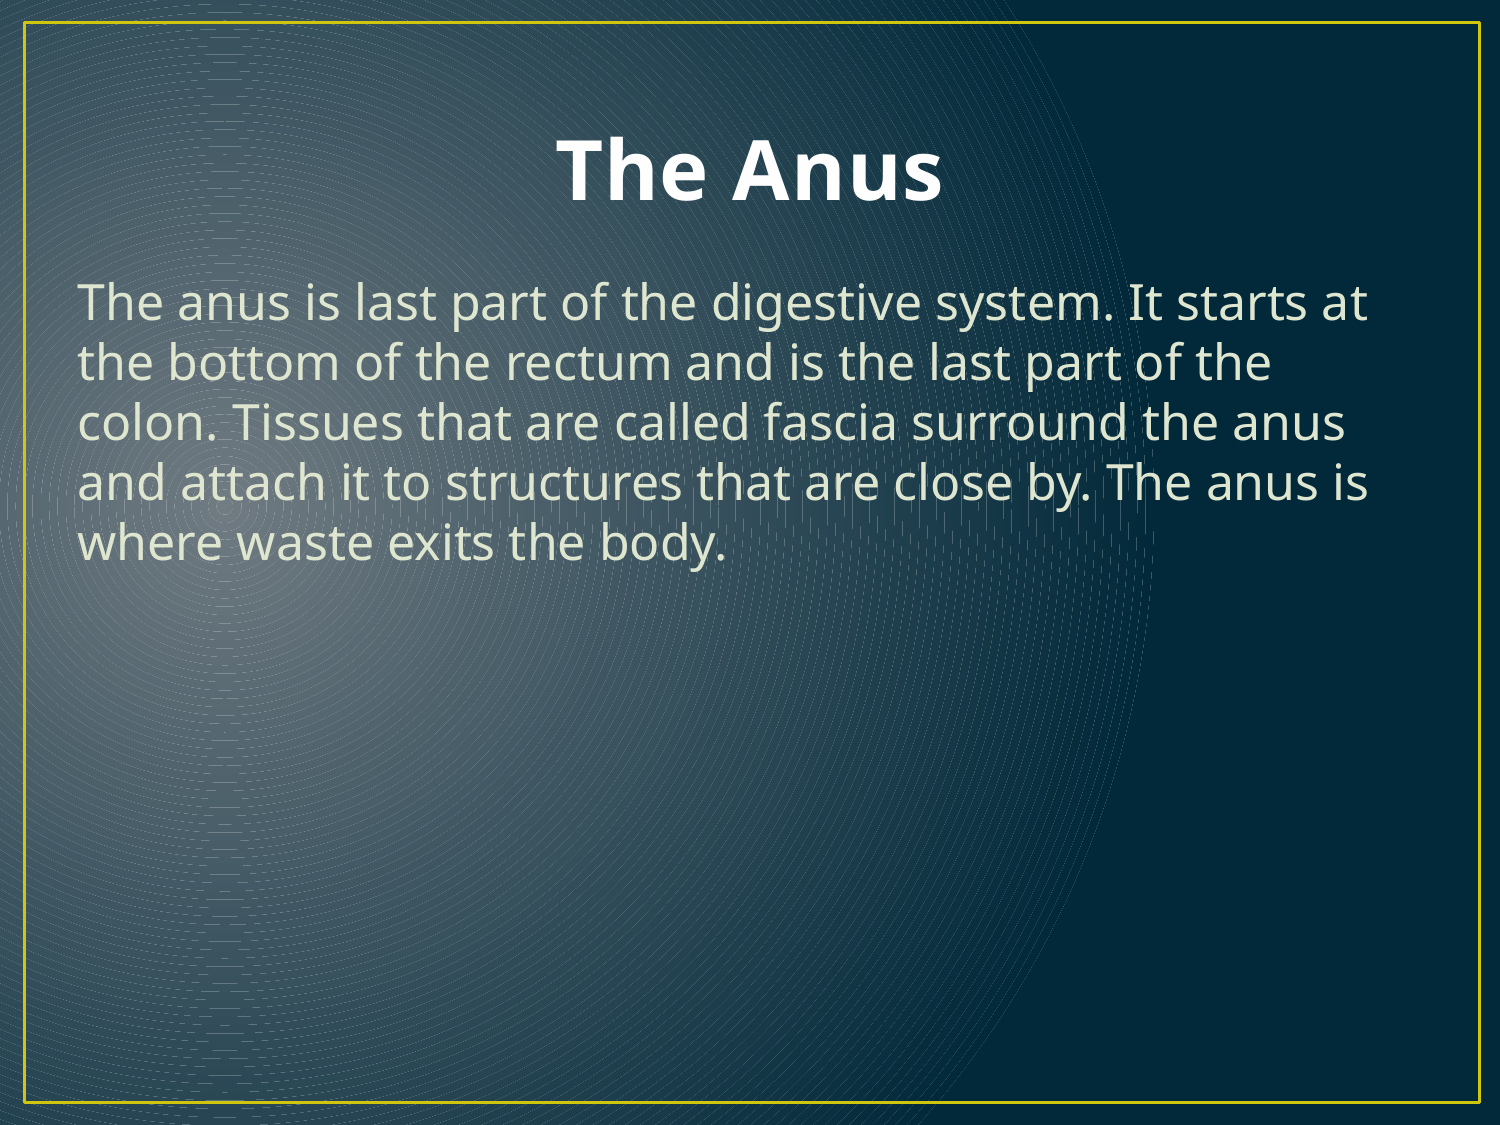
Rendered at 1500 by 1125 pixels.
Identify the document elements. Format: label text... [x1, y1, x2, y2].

list The anus is last part of the digestive system. It starts at the bottom of the rectum and is the last part of the colon. Tissues that are called fascia surround the anus and attach it to structures that are close by. The anus is where waste exits the body. [62, 262, 1413, 1005]
title The Anus [75, 45, 1425, 233]
